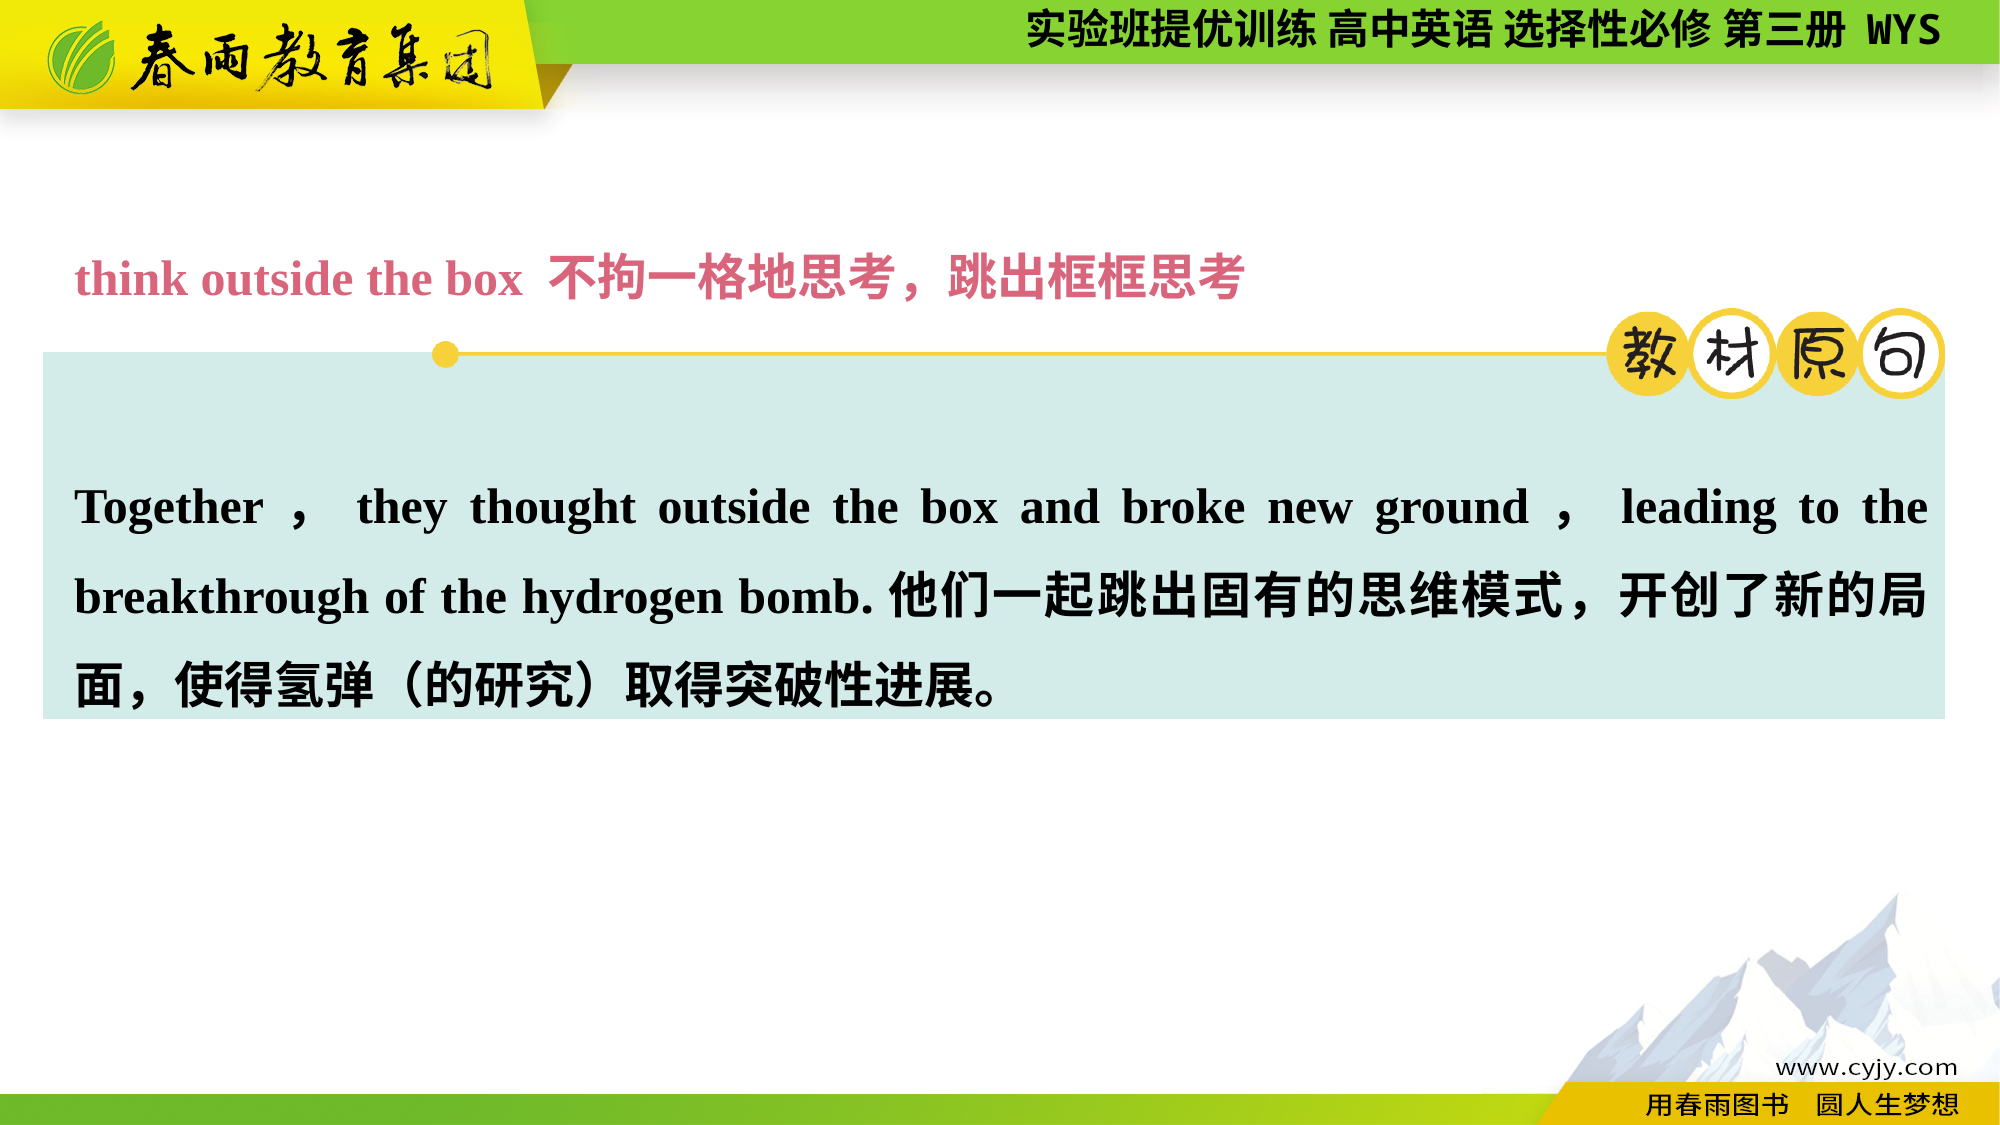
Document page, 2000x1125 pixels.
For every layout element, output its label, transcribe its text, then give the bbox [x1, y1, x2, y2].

picture [0, 0, 2000, 1125]
list think outside the box 不拘一格地思考，跳出框框思考 [59, 208, 1944, 303]
